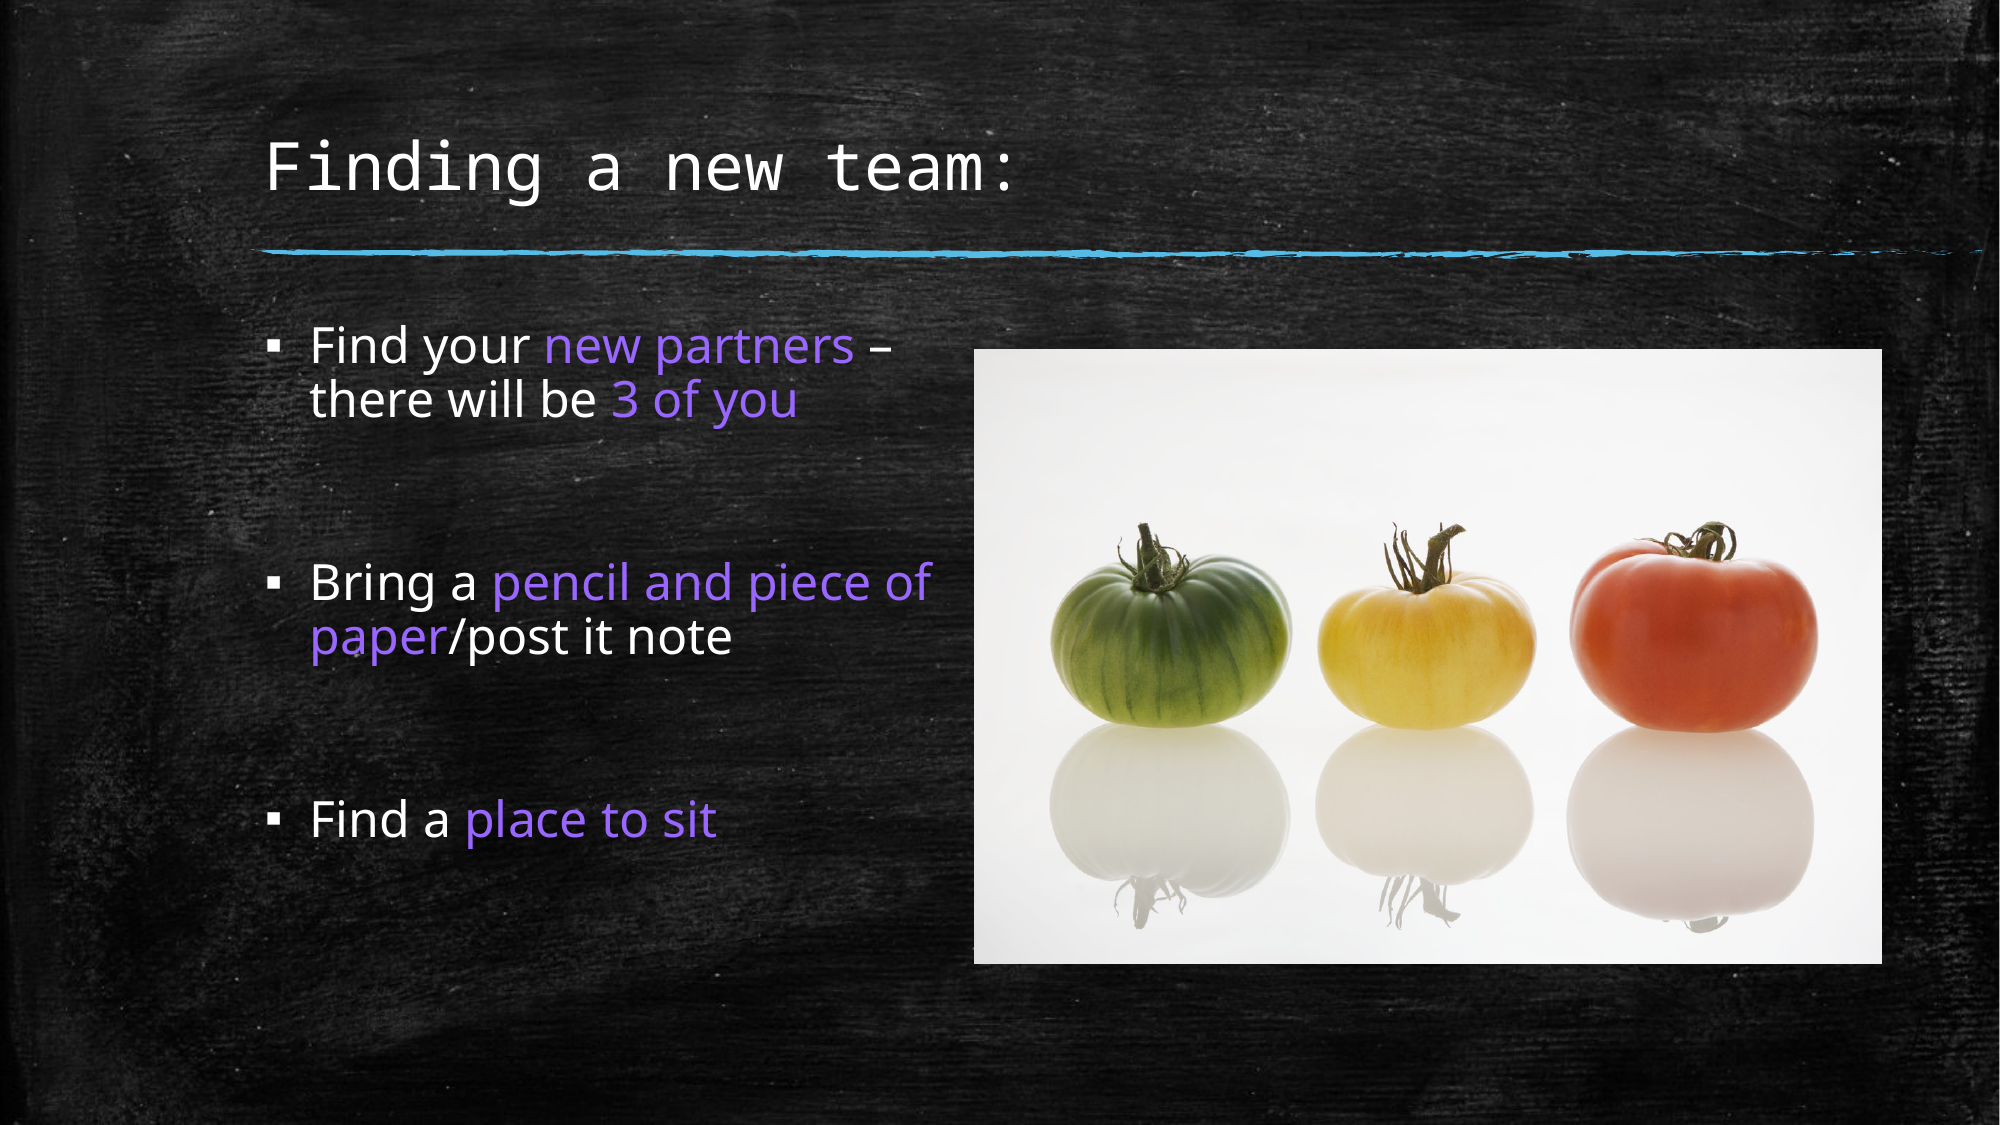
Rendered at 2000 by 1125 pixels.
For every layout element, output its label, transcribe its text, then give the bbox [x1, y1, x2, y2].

picture [974, 349, 1882, 964]
title Finding a new team: [249, 45, 1750, 213]
list Find your new partners – there will be 3 of you Bring a pencil and piece of paper/post it note Find a place to sit [249, 312, 975, 1013]
